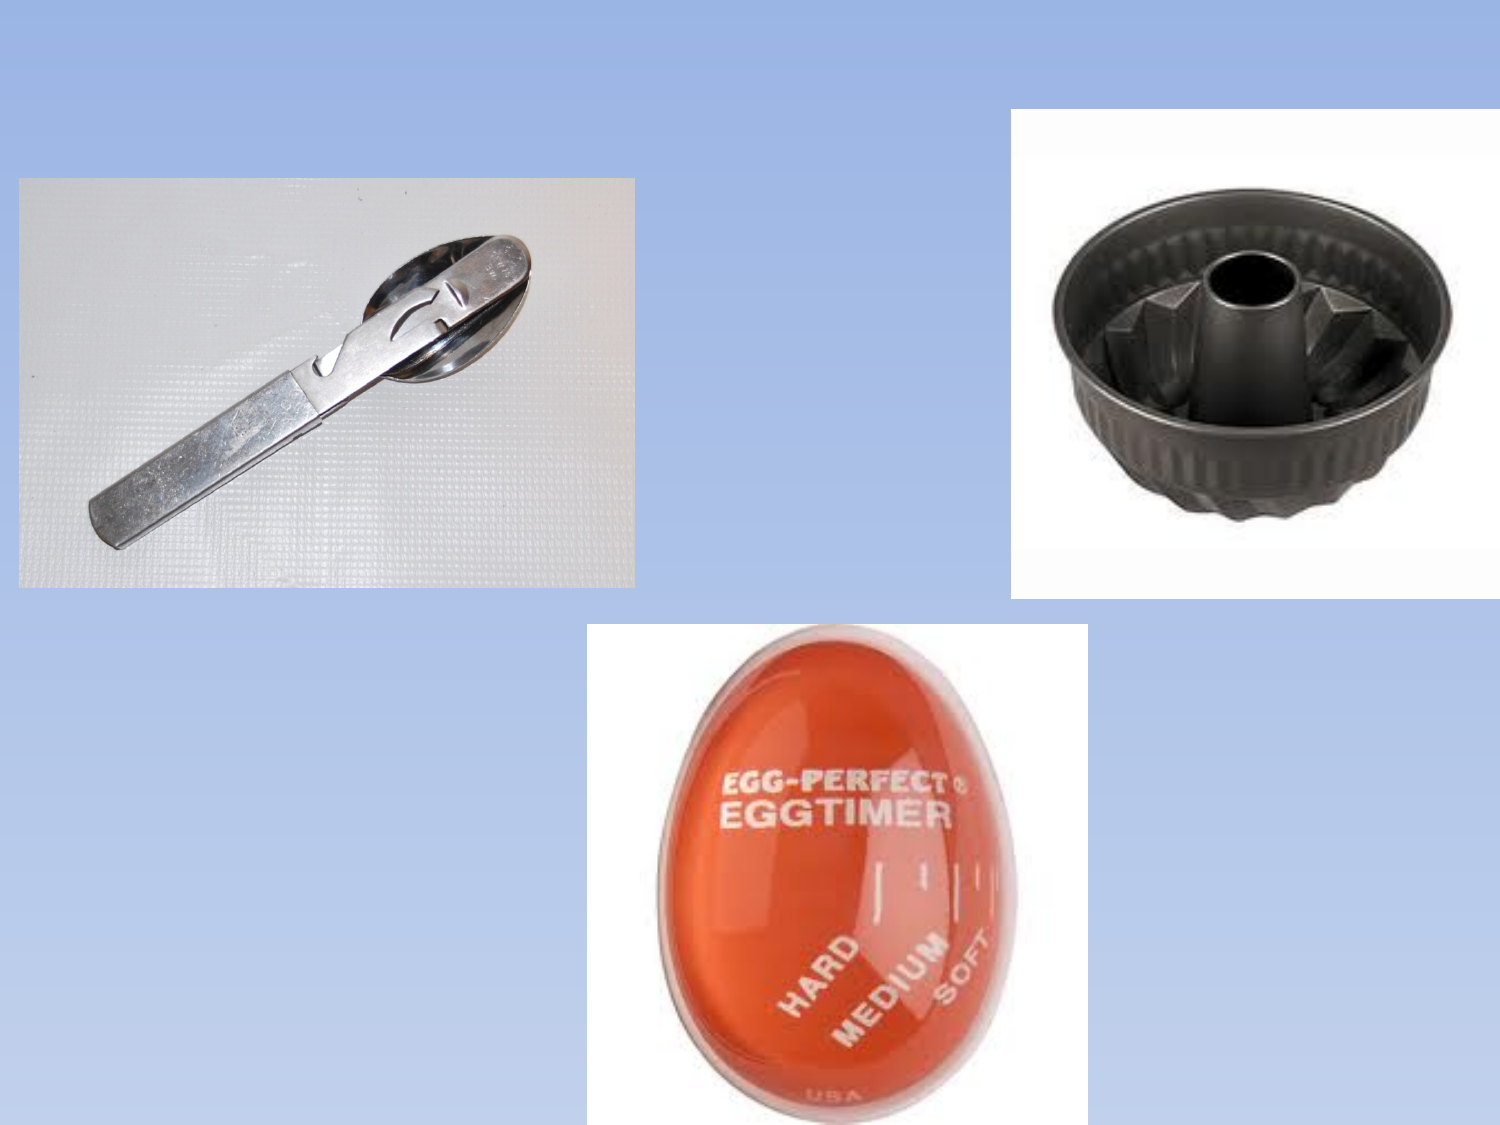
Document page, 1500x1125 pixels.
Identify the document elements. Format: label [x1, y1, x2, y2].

picture [587, 624, 1088, 1125]
picture [1010, 109, 1500, 599]
picture [19, 178, 636, 588]
